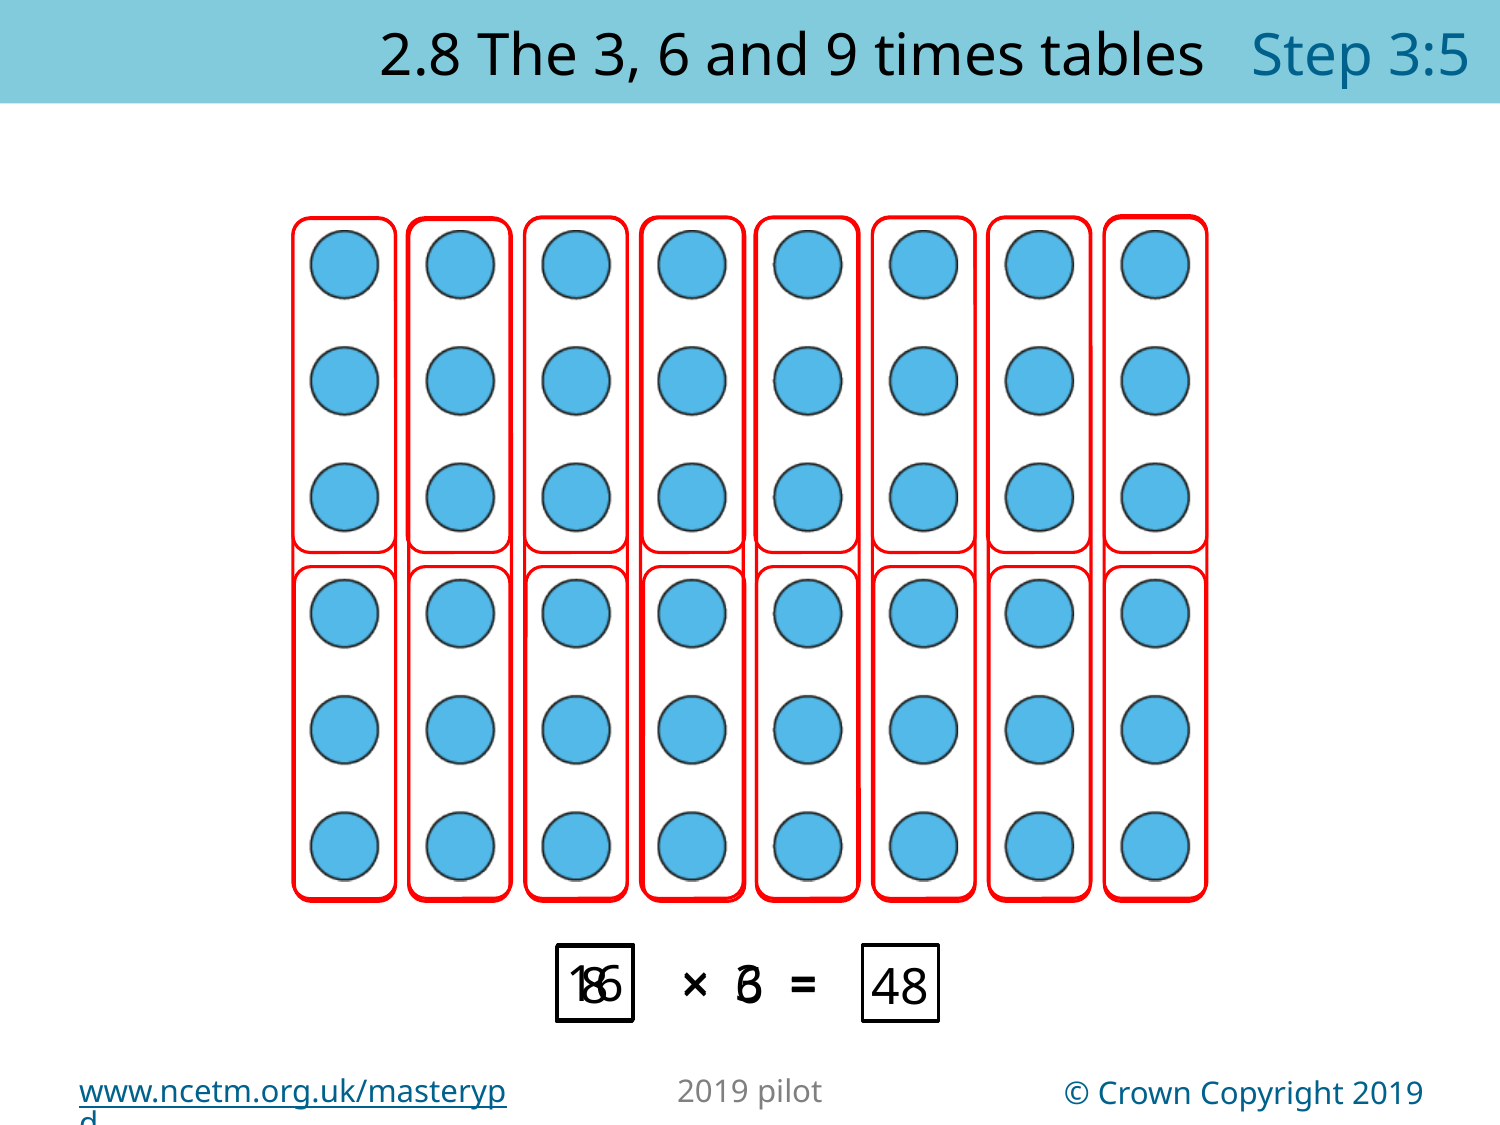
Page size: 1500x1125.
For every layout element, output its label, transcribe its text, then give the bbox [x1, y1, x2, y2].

text_box [873, 217, 974, 229]
text_box [295, 890, 395, 902]
text_box [644, 890, 744, 902]
text_box [990, 890, 1090, 902]
text_box [408, 217, 509, 229]
text_box 16 [633, 944, 639, 1020]
text_box [557, 944, 633, 1020]
text_box [988, 217, 1090, 229]
text_box [409, 890, 509, 902]
picture [106, 230, 1394, 882]
text_box × 3 = [665, 944, 834, 1020]
text_box [757, 890, 857, 902]
text_box [1105, 890, 1205, 902]
text_box 48 [856, 947, 944, 1023]
text_box [874, 890, 975, 902]
text_box [1105, 217, 1206, 229]
text_box [525, 217, 626, 229]
text_box [643, 217, 744, 229]
text_box 16 [551, 944, 557, 1020]
text_box [294, 217, 395, 229]
text_box [862, 944, 939, 1021]
text_box [756, 217, 857, 229]
text_box [526, 890, 627, 902]
list 2.8 The 3, 6 and 9 times tables Step 3:5 [0, 0, 1500, 104]
